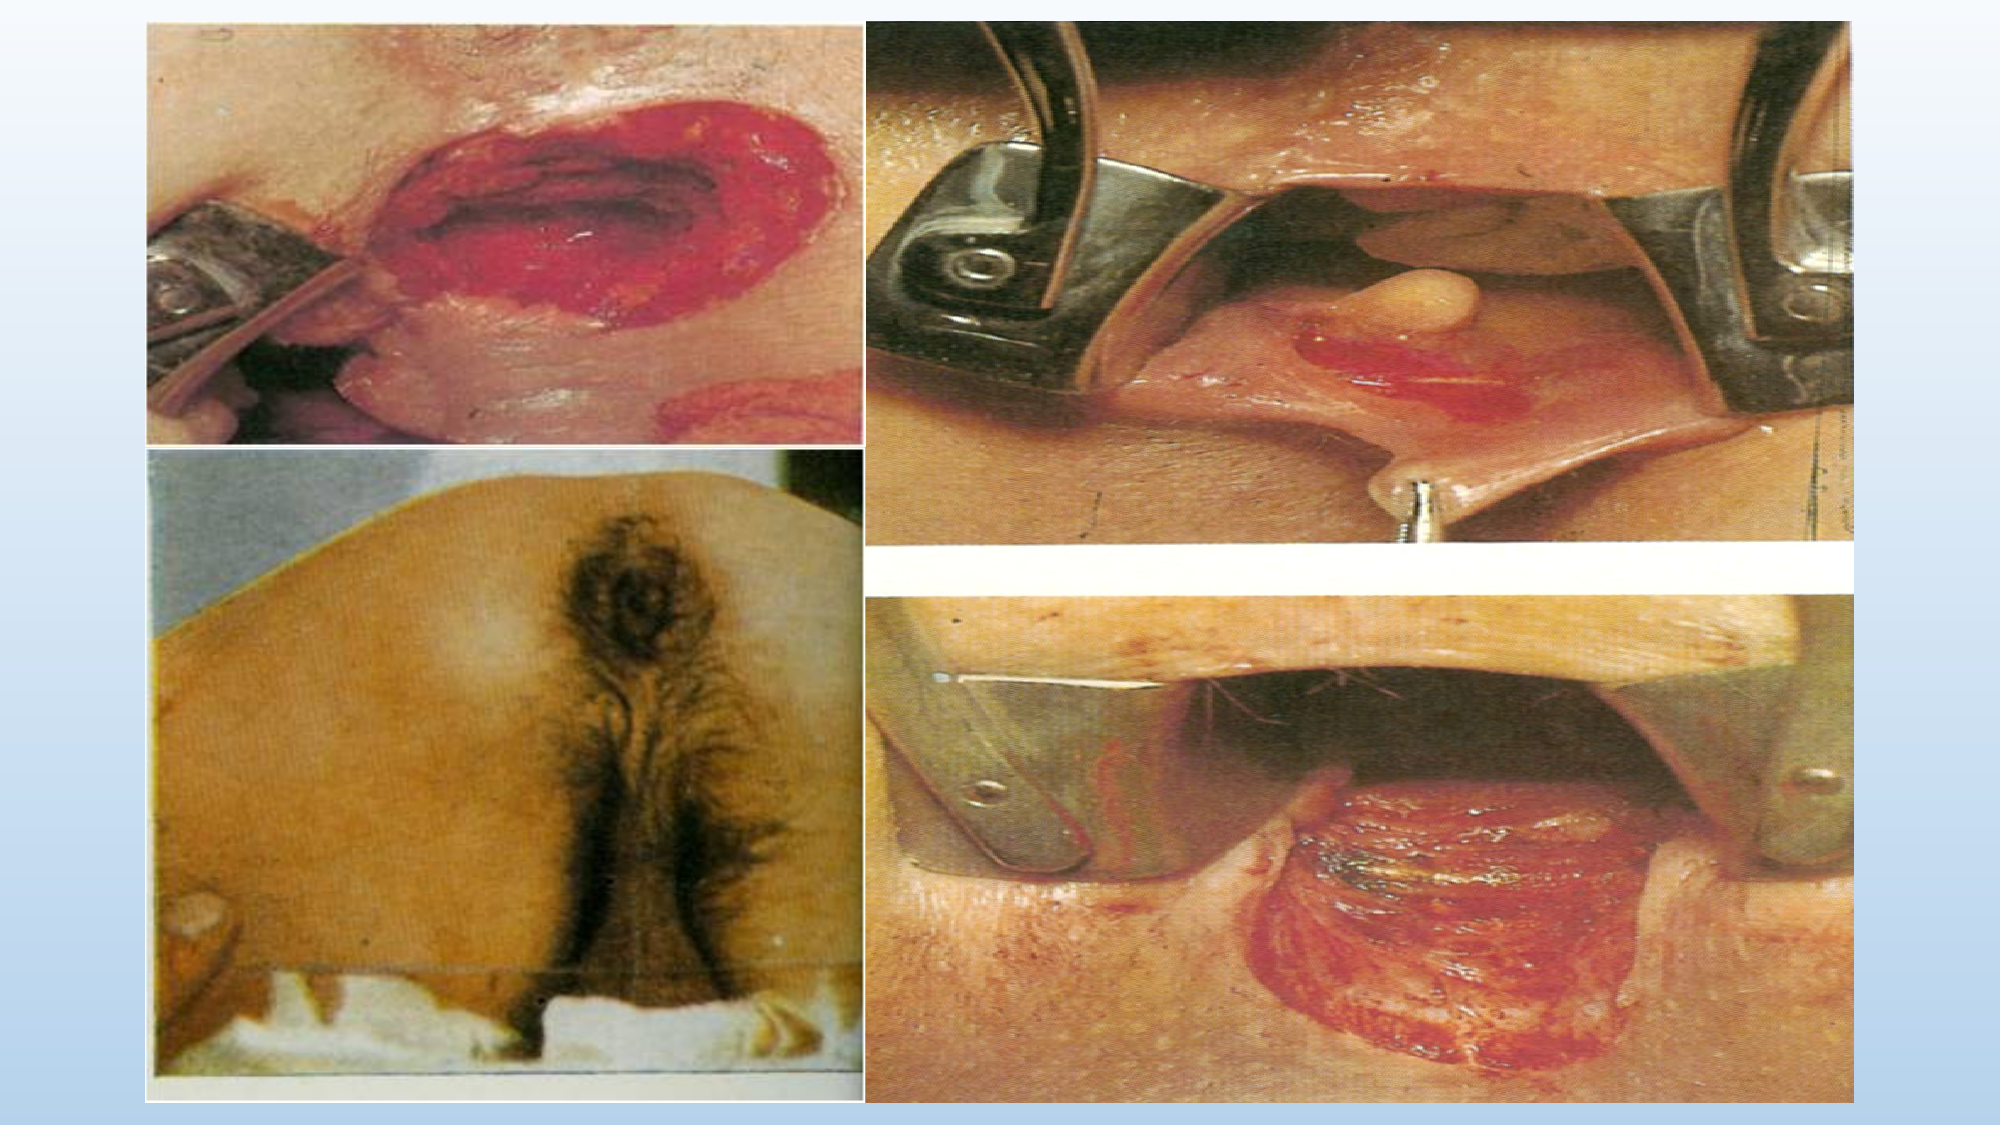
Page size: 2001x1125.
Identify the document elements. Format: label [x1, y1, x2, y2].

text_box [145, 21, 1854, 1104]
